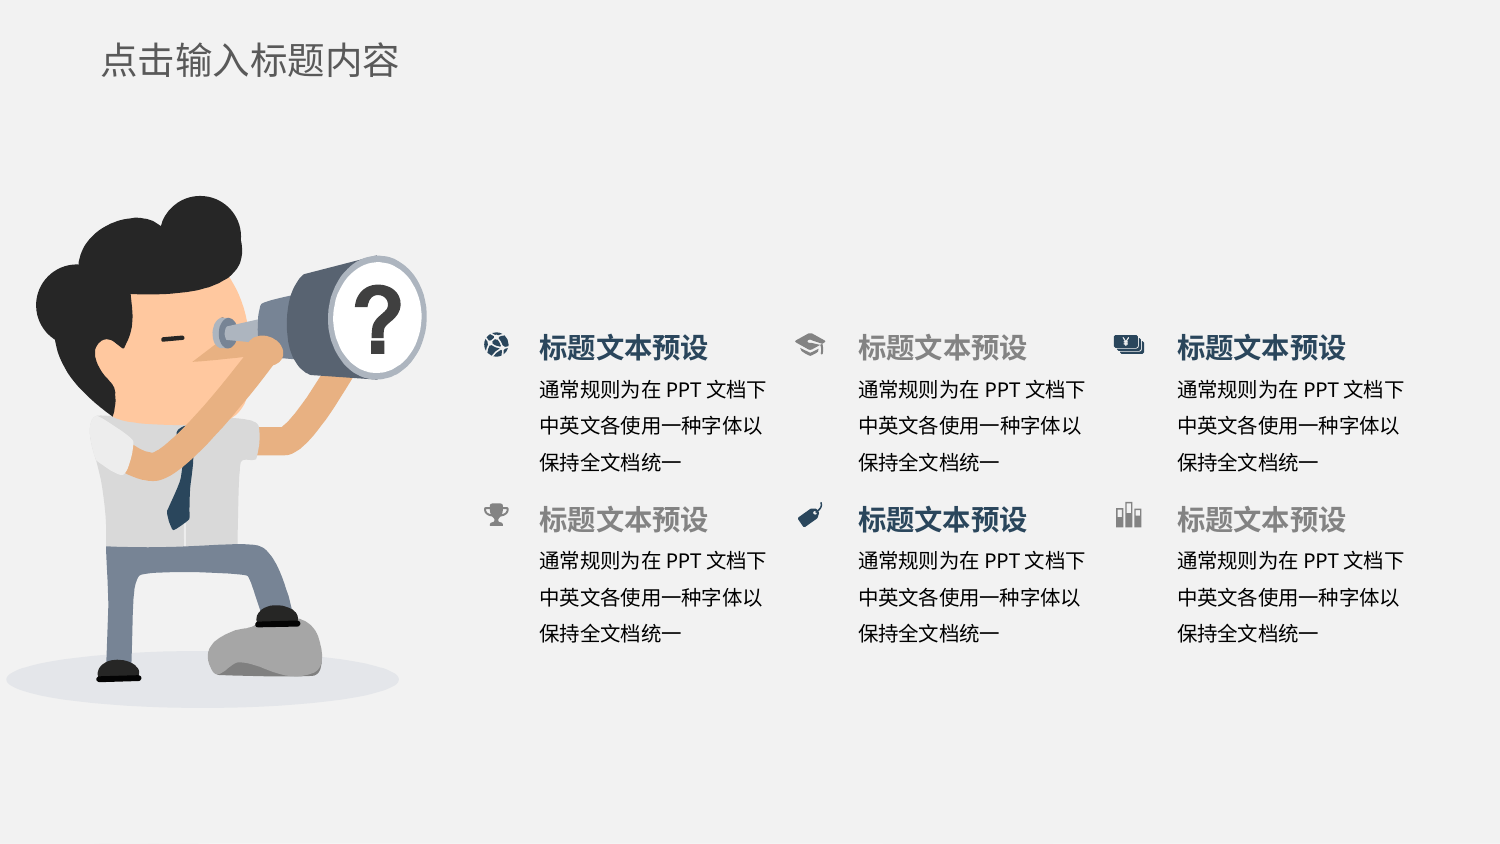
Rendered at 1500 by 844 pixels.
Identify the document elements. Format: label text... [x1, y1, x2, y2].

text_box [6, 195, 427, 709]
text_box 点击输入标题内容 [100, 28, 450, 91]
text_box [483, 330, 1412, 647]
